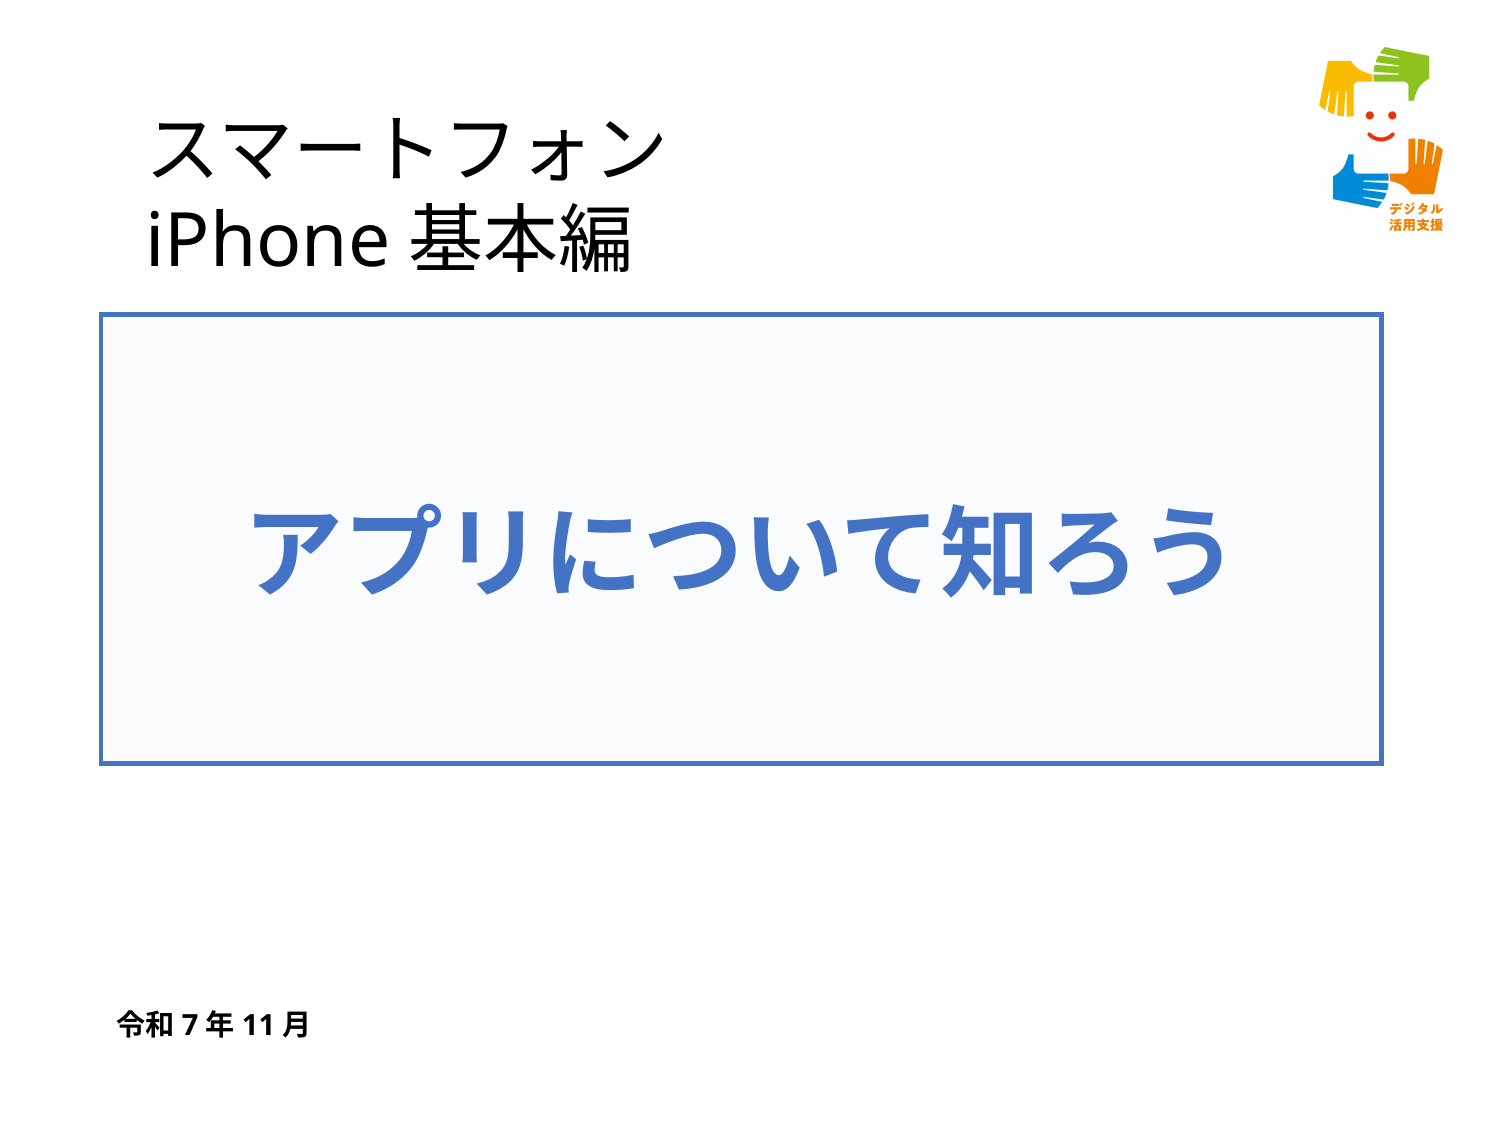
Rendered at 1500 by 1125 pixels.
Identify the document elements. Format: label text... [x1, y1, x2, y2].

text_box アプリについて知ろう [101, 378, 1383, 697]
text_box スマートフォン iPhone基本編 [130, 93, 1195, 289]
picture [1319, 47, 1443, 231]
text_box 令和7年11月 [101, 998, 456, 1049]
